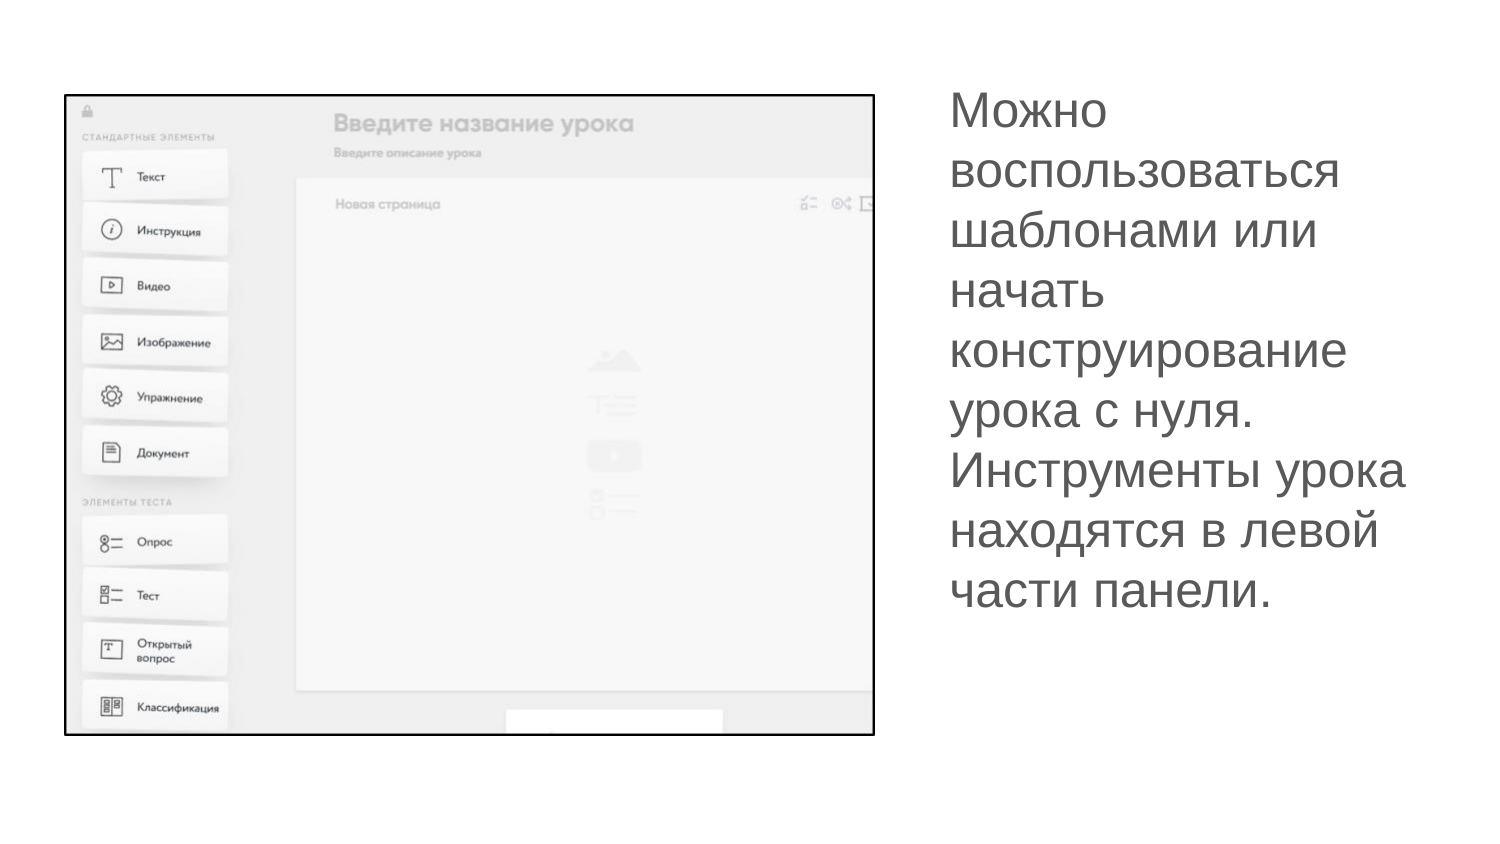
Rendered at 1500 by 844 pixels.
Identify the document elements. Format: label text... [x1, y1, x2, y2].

picture [64, 93, 875, 736]
title Можно воспользоваться шаблонами или начать конструирование урока с нуля. Инструменты урока находятся в левой части панели. [934, 62, 1449, 157]
